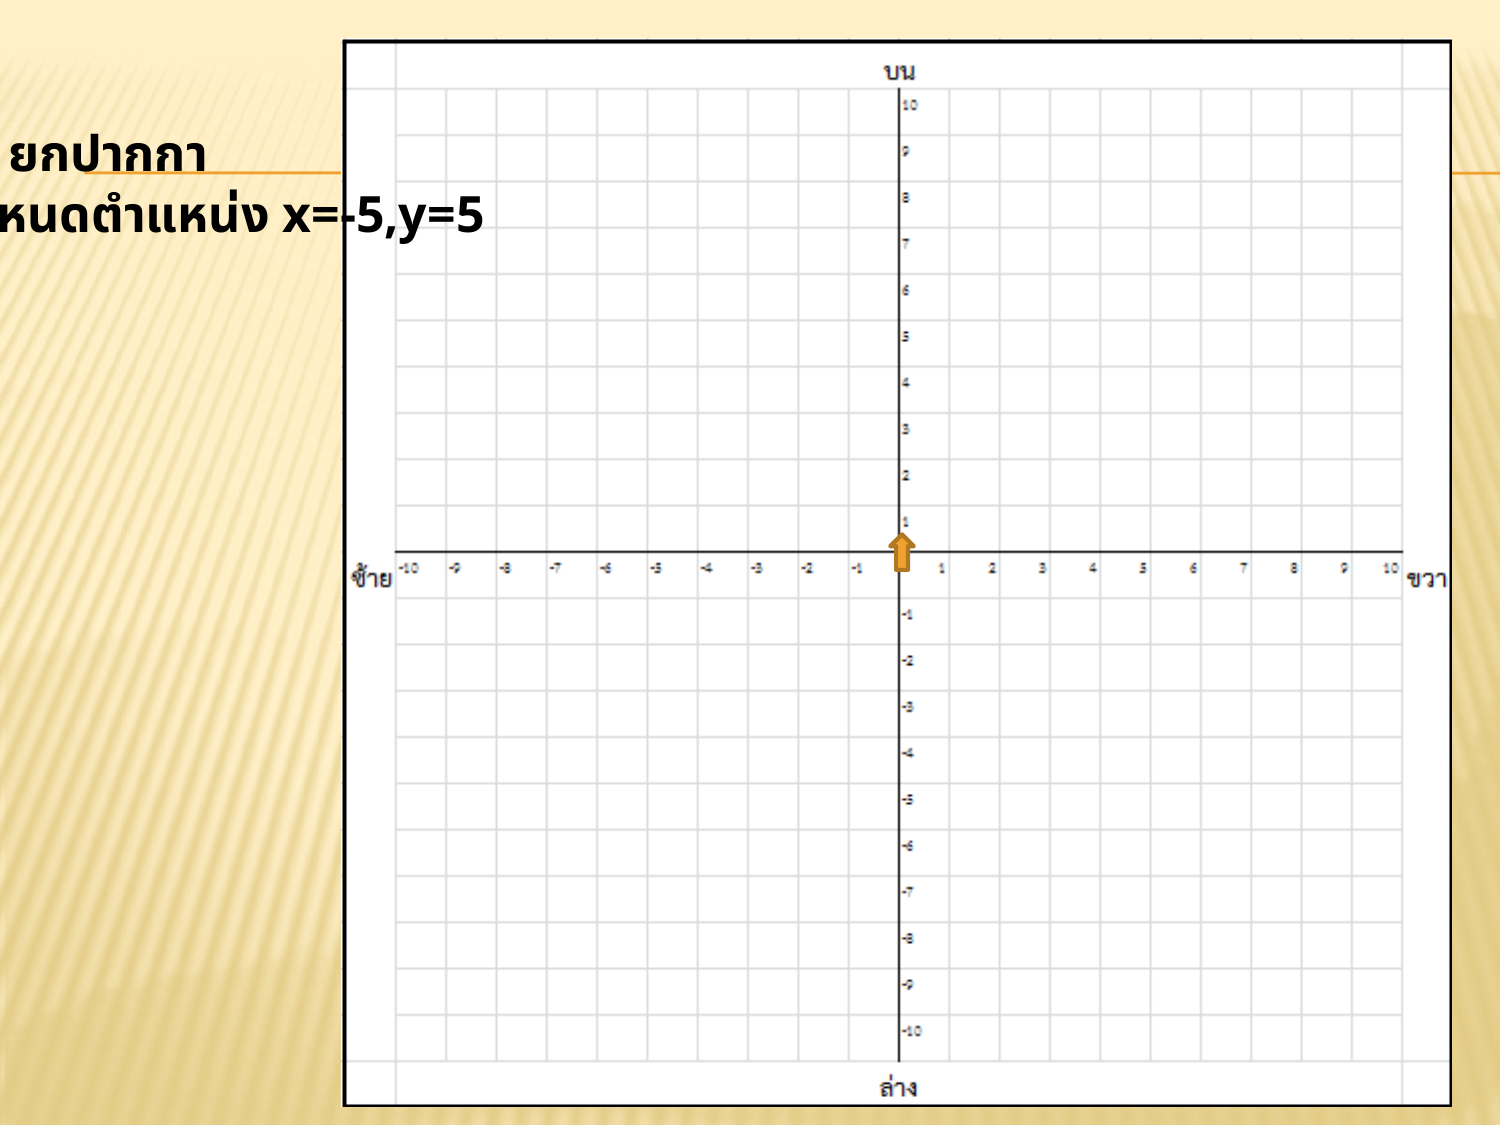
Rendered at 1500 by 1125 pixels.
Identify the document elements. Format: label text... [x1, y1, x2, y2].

picture [341, 38, 1452, 1107]
text_box กำหนดตำแหน่ง x=-5,y=5 [0, 175, 331, 250]
text_box ยกปากกา [0, 113, 223, 175]
